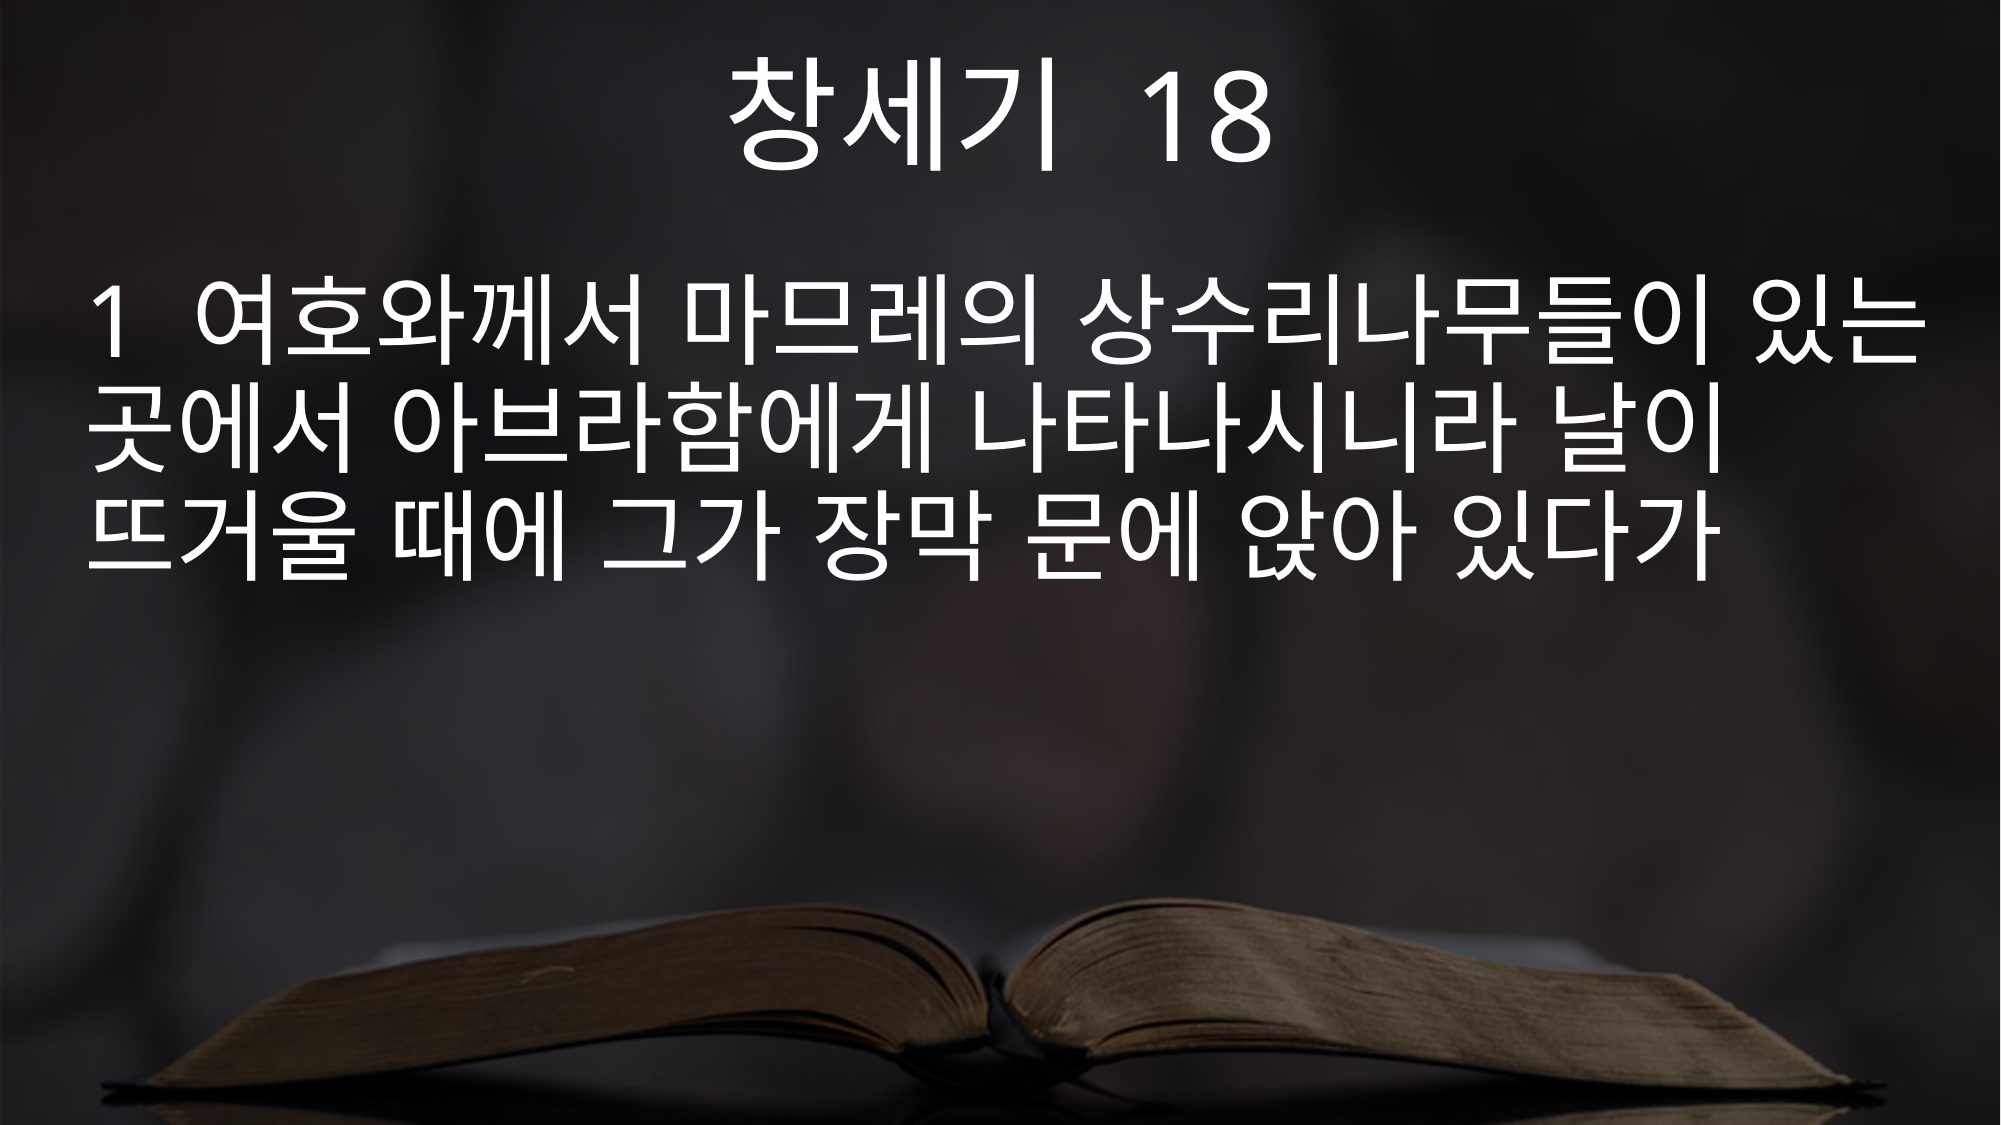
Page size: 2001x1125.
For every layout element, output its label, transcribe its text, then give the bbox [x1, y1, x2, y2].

footer 창세기 18 [0, 32, 2000, 192]
picture [0, 0, 2001, 1125]
list 1 여호와께서 마므레의 상수리나무들이 있는 곳에서 아브라함에게 나타나시니라 날이 뜨거울 때에 그가 장막 문에 앉아 있다가 [69, 263, 1953, 423]
